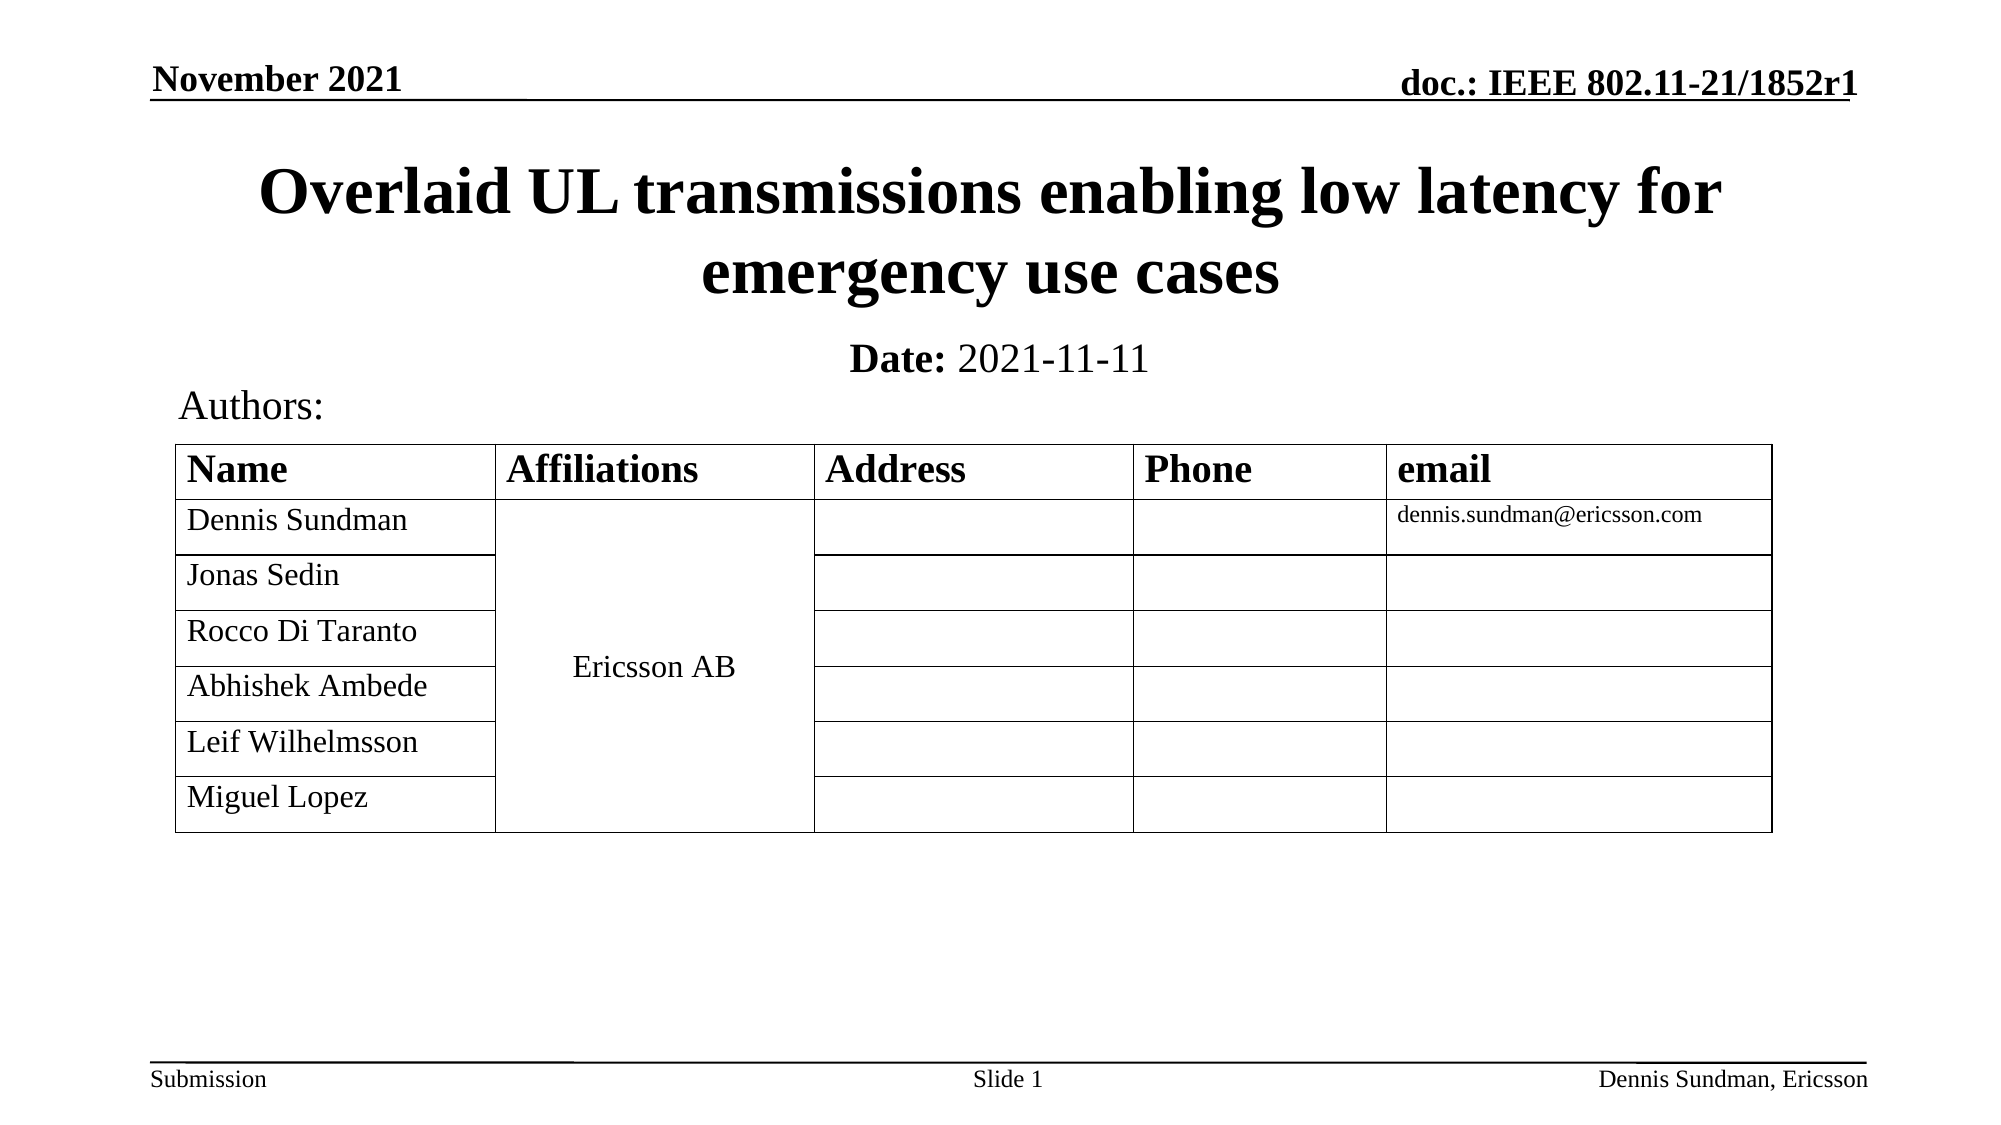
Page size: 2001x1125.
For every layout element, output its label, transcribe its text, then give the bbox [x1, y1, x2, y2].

slide_number Slide 1 [950, 1061, 1067, 1123]
subtitle Date: 2021-11-11 [299, 323, 1701, 403]
text_box Authors: [162, 370, 401, 433]
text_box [160, 443, 1823, 935]
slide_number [152, 54, 563, 100]
title Overlaid UL transmissions enabling low latency for emergency use cases [141, 106, 1842, 349]
footer Dennis Sundman, Ericsson [1171, 1061, 1869, 1093]
